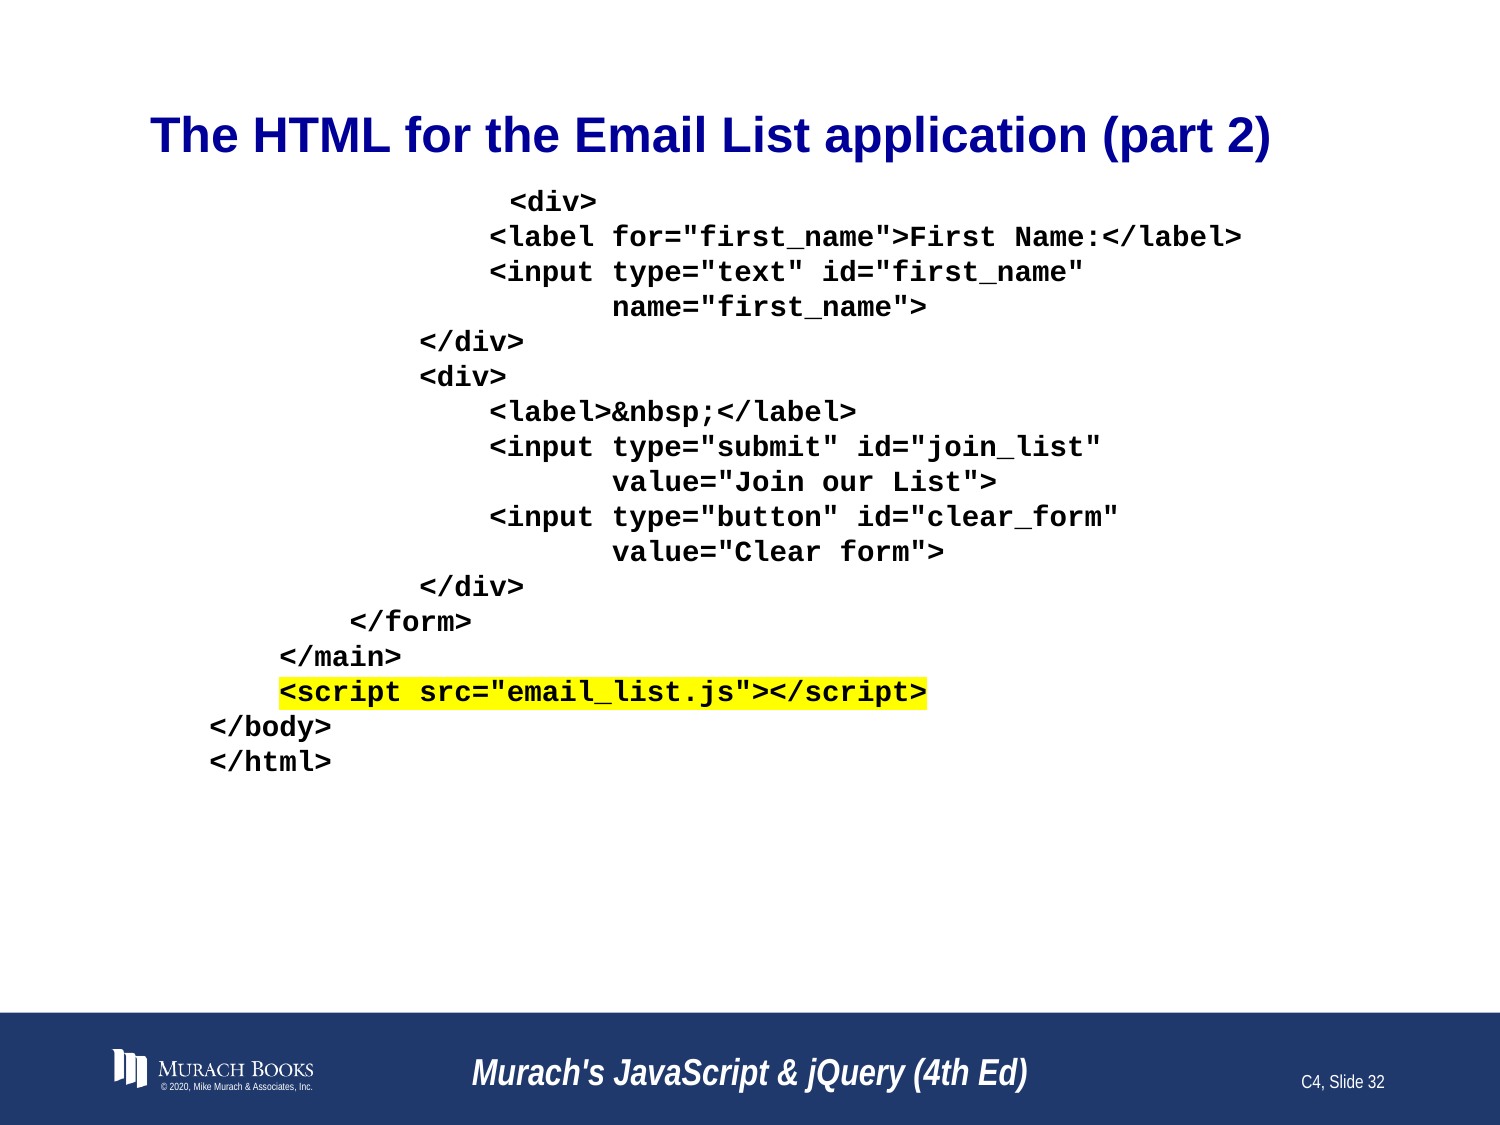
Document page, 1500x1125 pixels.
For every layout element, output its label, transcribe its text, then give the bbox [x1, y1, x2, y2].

list <div> <label for="first_name">First Name:</label> <input type="text" id="first_name" name="first_name"> </div> <div> <label>&nbsp;</label> <input type="submit" id="join_list" value="Join our List"> <input type="button" id="clear_form" value="Clear form"> </div> </form> </main> <script src="email_list.js"></script> </body> </html> [137, 174, 1350, 975]
footer © 2020, Mike Murach & Associates, Inc. [12, 1025, 463, 1100]
slide_number Murach's JavaScript & jQuery (4th Ed) [463, 1025, 1050, 1100]
slide_number C4, Slide 32 [1087, 1025, 1400, 1100]
title The HTML for the Email List application (part 2) [150, 102, 1350, 164]
